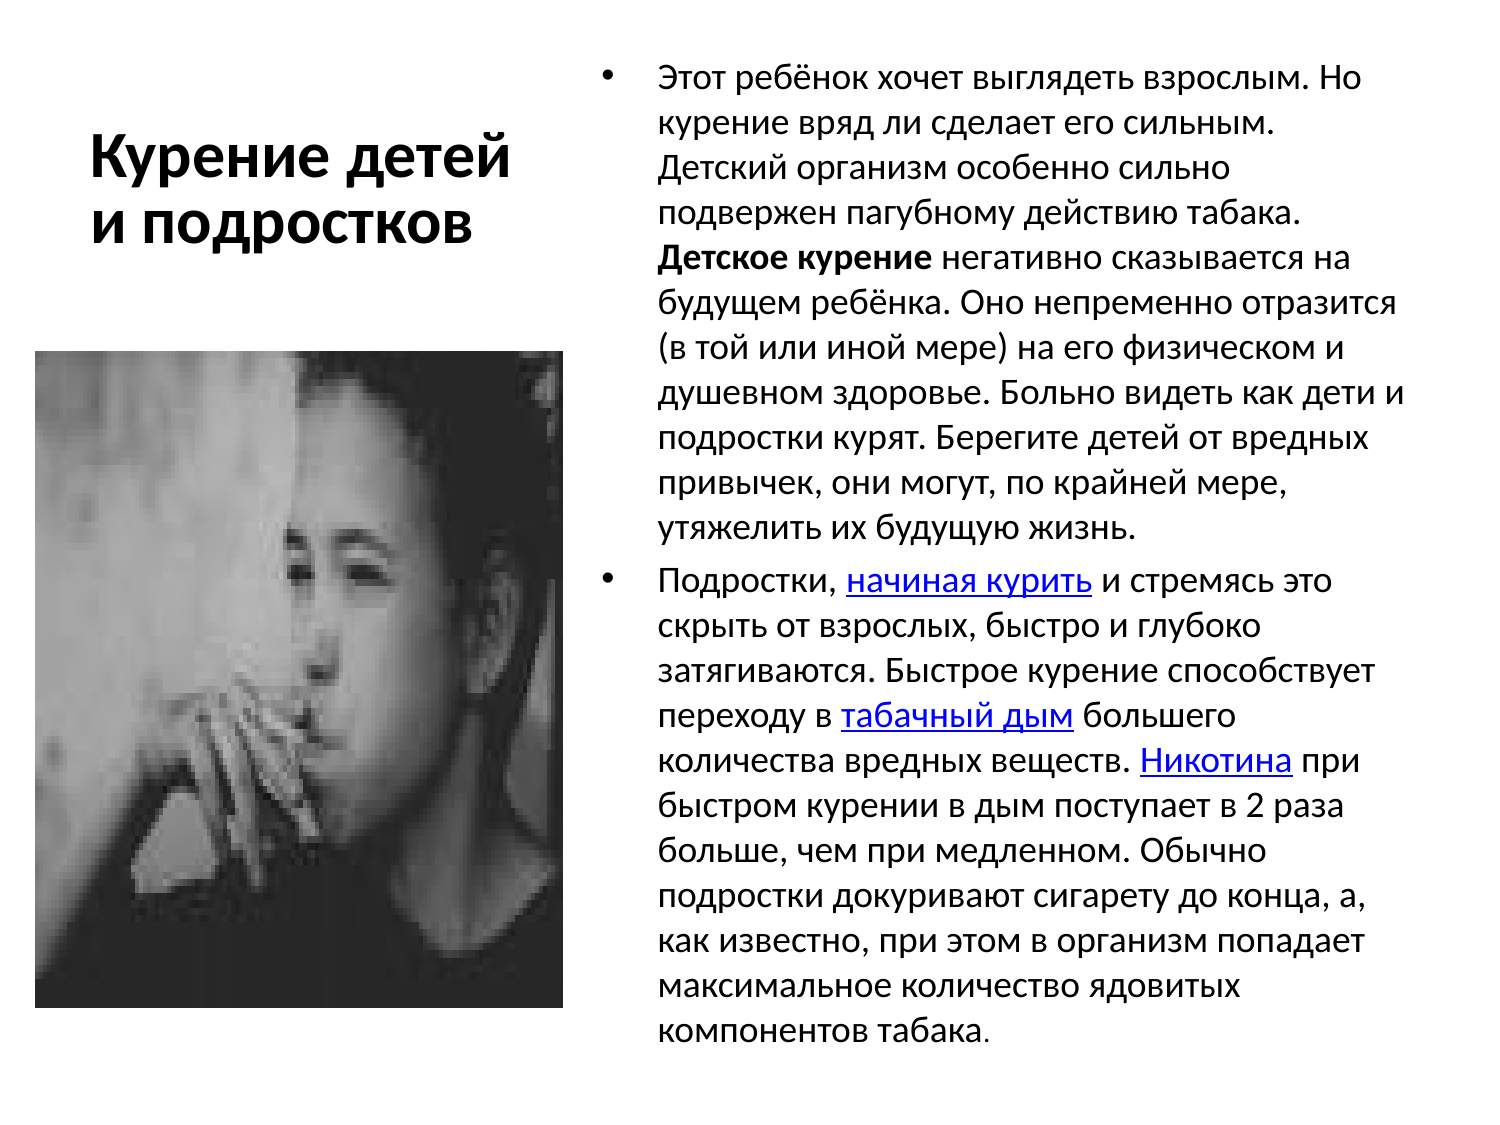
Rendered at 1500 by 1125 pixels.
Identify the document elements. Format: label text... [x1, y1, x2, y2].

list Этот ребёнок хочет выглядеть взрослым. Но курение вряд ли сделает его сильным. Детский организм особенно сильно подвержен пагубному действию табака. Детское курение негативно сказывается на будущем ребёнка. Оно непременно отразится (в той или иной мере) на его физическом и душевном здоровье. Больно видеть как дети и подростки курят. Берегите детей от вредных привычек, они могут, по крайней мере, утяжелить их будущую жизнь. Подростки, начиная курить и стремясь это скрыть от взрослых, быстро и глубоко затягиваются. Быстрое курение способствует переходу в табачный дым большего количества вредных веществ. Никотина при быстром курении в дым поступает в 2 раза больше, чем при медленном. Обычно подростки докуривают сигарету до конца, а, как известно, при этом в организм попадает максимальное количество ядовитых компонентов табака. [586, 44, 1425, 1005]
picture [34, 351, 563, 1009]
title Курение детей и подростков [75, 117, 569, 305]
